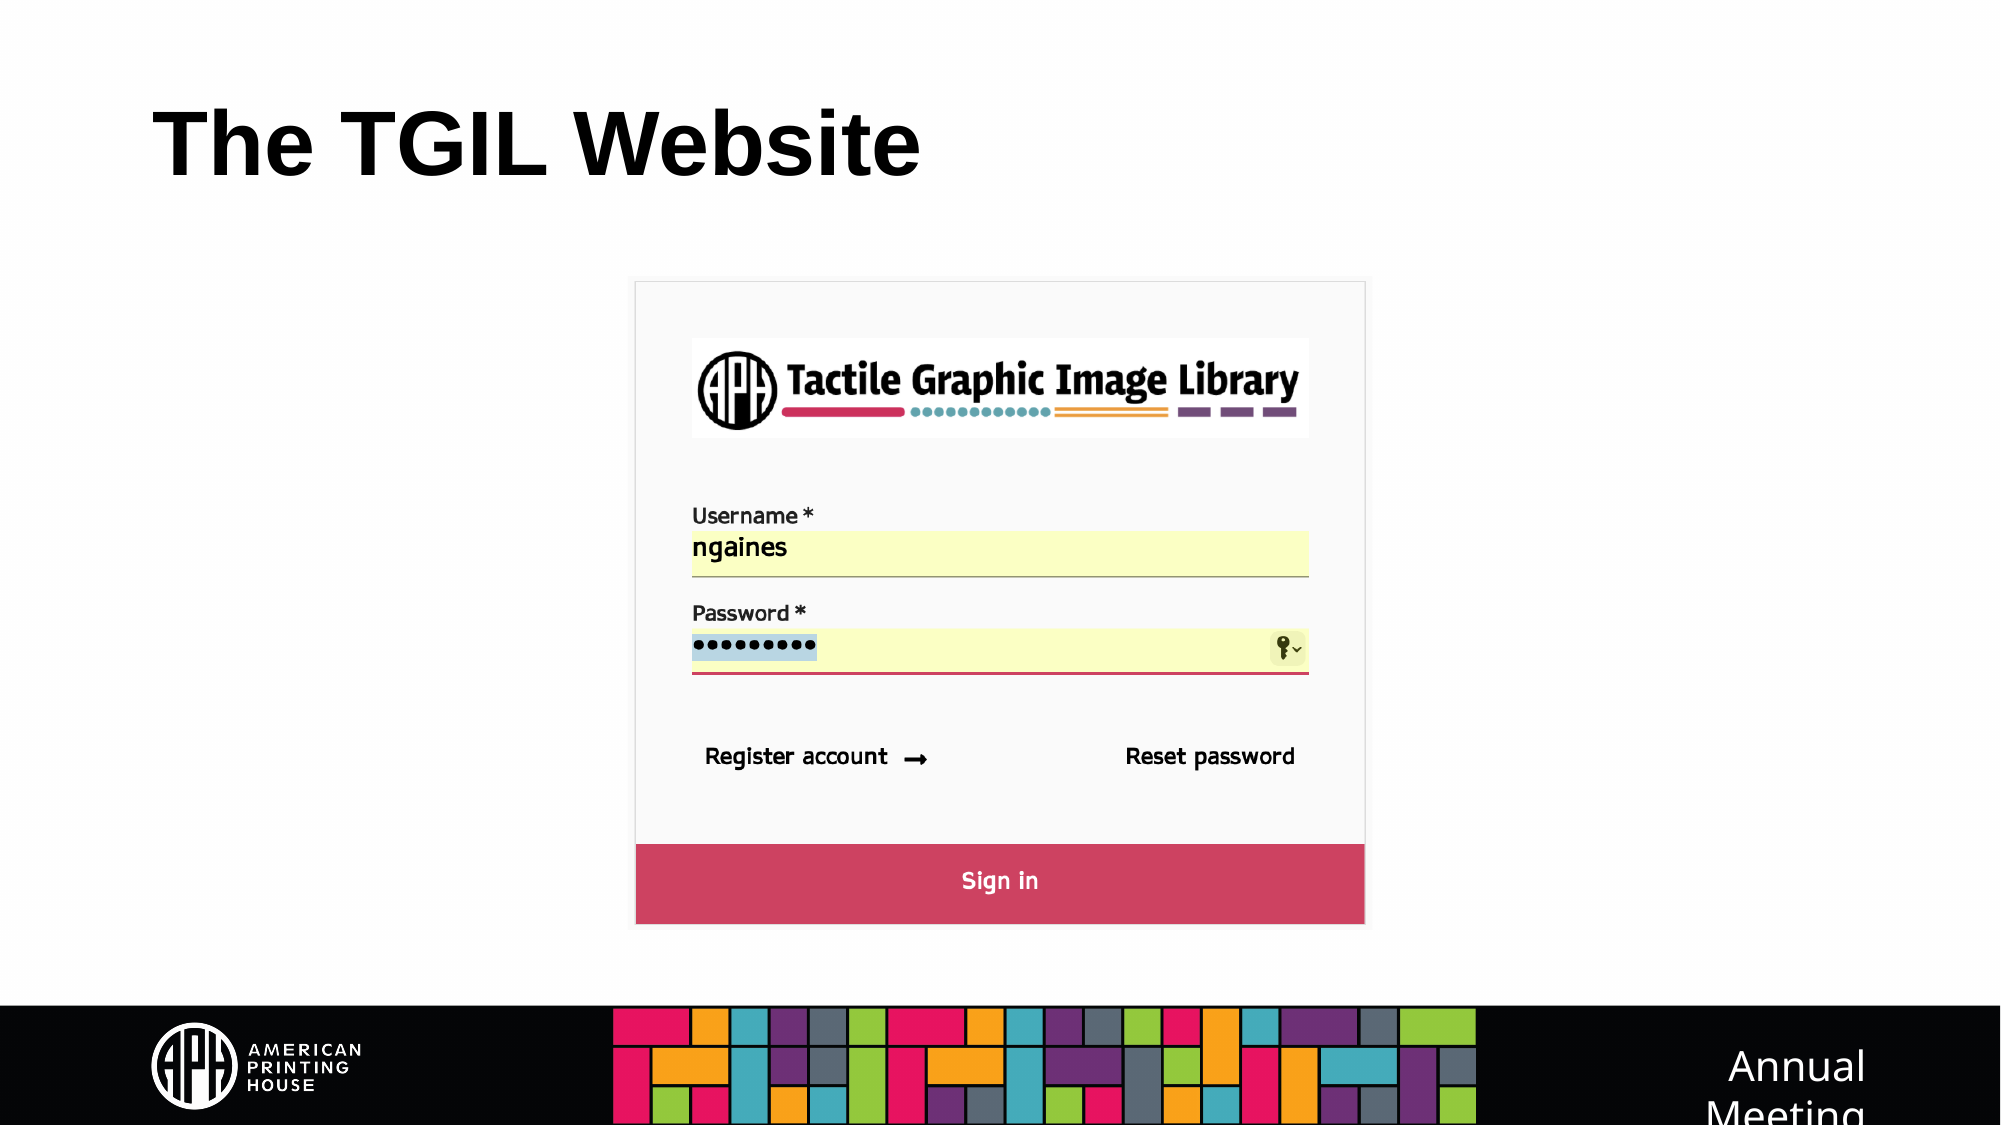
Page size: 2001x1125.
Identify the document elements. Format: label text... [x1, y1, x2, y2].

picture [1771, 1111, 1783, 1118]
picture [1727, 1107, 1734, 1125]
picture [1821, 1111, 1833, 1125]
picture [1711, 1105, 1719, 1125]
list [627, 276, 1373, 930]
picture [1748, 1111, 1760, 1118]
picture [1846, 1111, 1858, 1125]
title The TGIL Website [137, 59, 1863, 232]
picture [0, 0, 2001, 1125]
